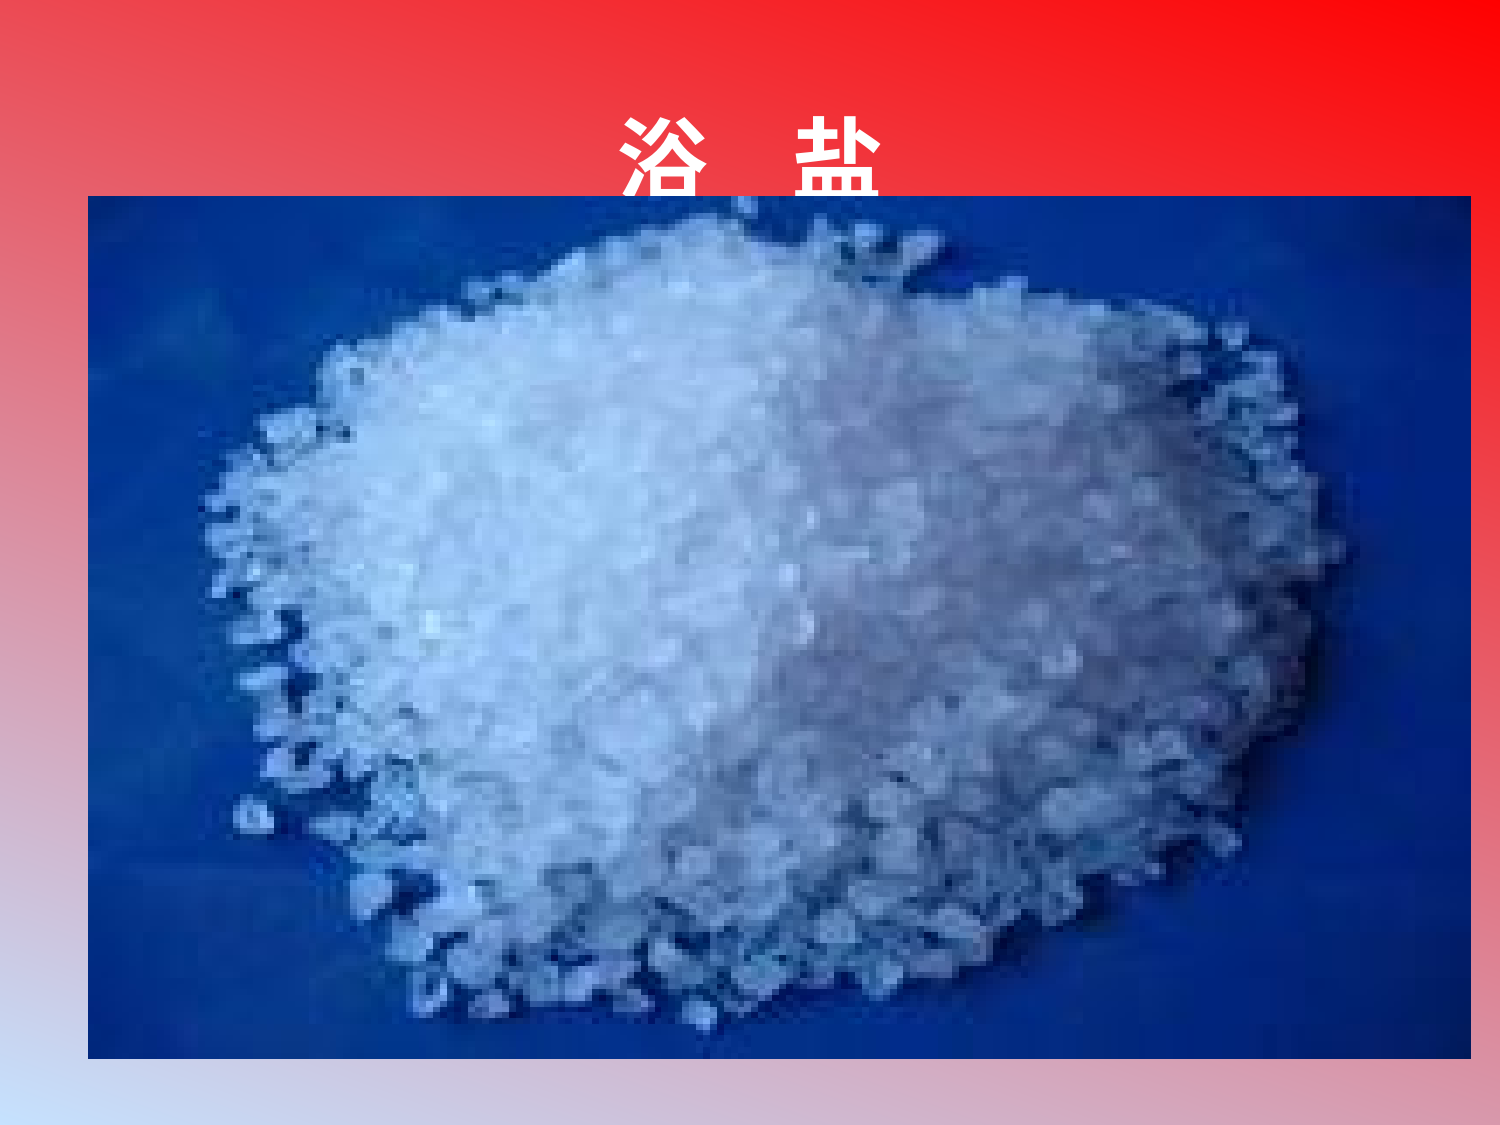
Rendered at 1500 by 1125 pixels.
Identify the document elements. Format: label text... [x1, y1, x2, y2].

picture [88, 196, 1471, 1059]
title 浴 盐 [74, 55, 1426, 262]
list “丧尸浴盐”毒品的化学名称为亚甲基二氧吡咯[bǐ gē]戊酮(Methylenedioxypyrovalerone)，简称MDPV，MDPV是当前在欧美兴起的迷幻药，初时人们以其外形如同海盐，故称之为“浴盐。药剂师解释称，服食MDPV后做出类似丧尸咬人行为，因MDPV会增加脑部多巴胺及去甲肾上腺素分泌，从而令人兴奋，同时出现幻觉、妄想，还变得孔武有力，最恐怖是令人产生暴力倾向，产生磨牙反应以致“想撕咬”症状。 [76, 262, 82, 999]
